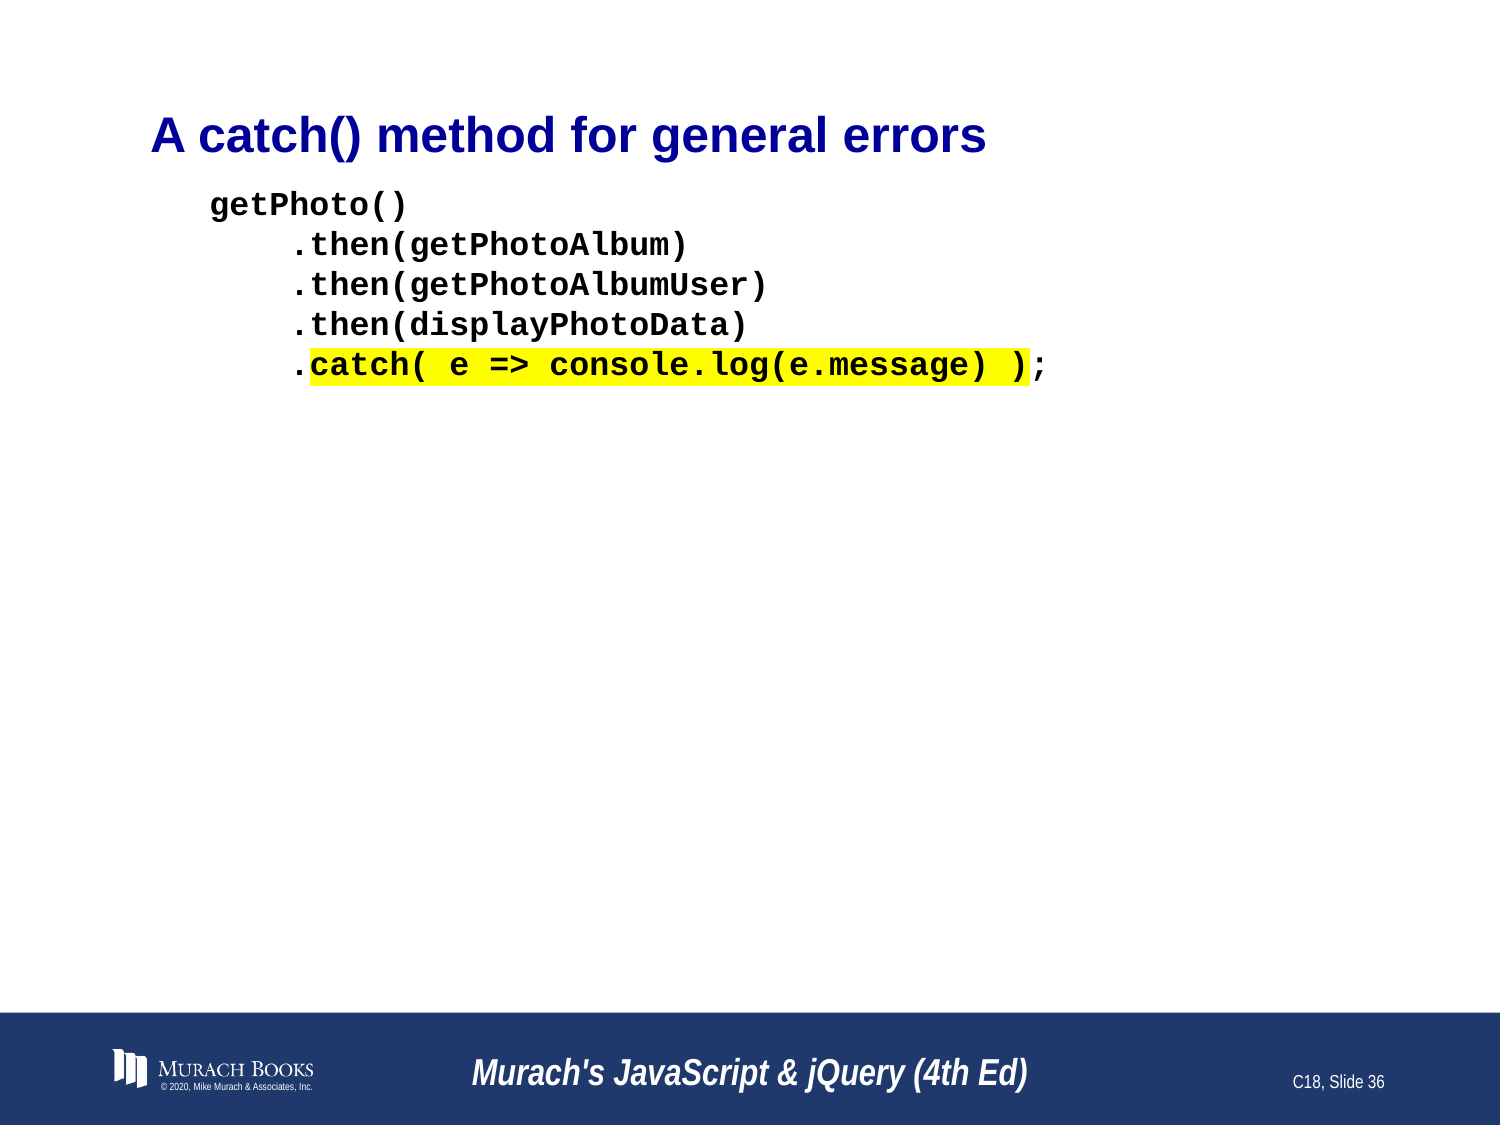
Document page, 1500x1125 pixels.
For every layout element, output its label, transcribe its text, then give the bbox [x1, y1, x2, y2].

title A catch() method for general errors [150, 102, 1350, 164]
footer © 2020, Mike Murach & Associates, Inc. [12, 1025, 463, 1100]
list getPhoto() .then(getPhotoAlbum) .then(getPhotoAlbumUser) .then(displayPhotoData) .catch( e => console.log(e.message) ); [137, 174, 1350, 975]
slide_number C18, Slide 36 [1087, 1025, 1400, 1100]
slide_number Murach's JavaScript & jQuery (4th Ed) [463, 1025, 1050, 1100]
